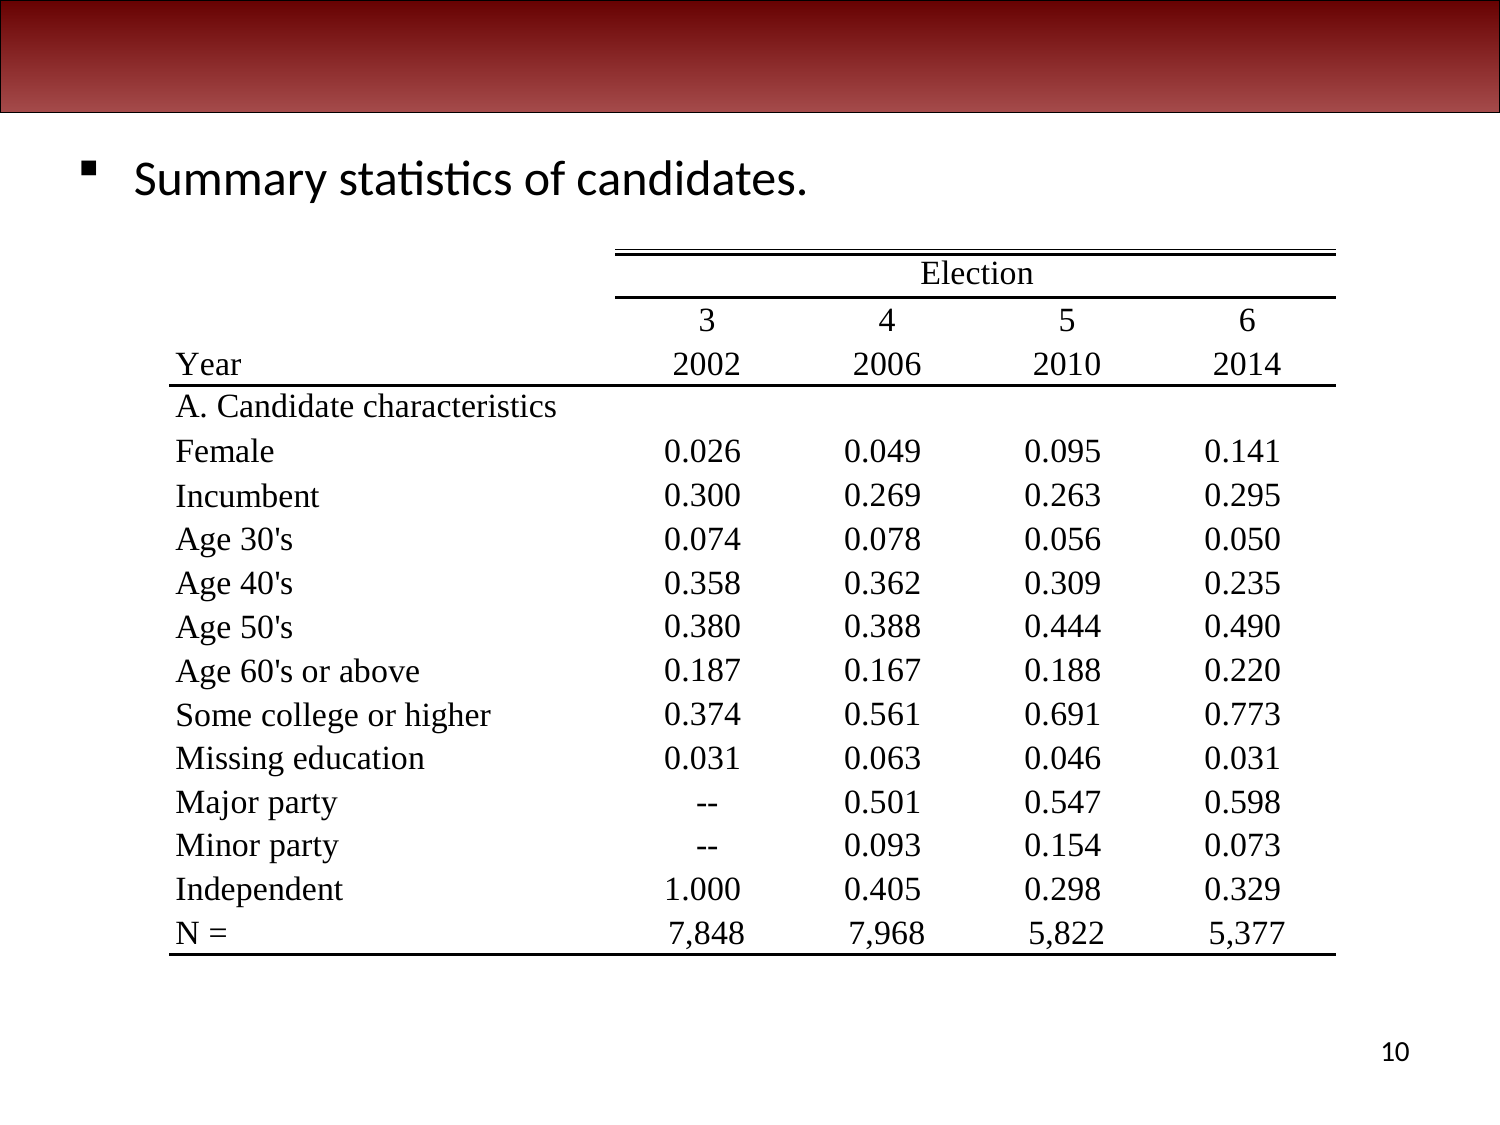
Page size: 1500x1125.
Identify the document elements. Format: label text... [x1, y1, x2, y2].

picture [167, 249, 1338, 957]
list Summary statistics of candidates. [62, 137, 1438, 1051]
slide_number 10 [1074, 1024, 1426, 1103]
